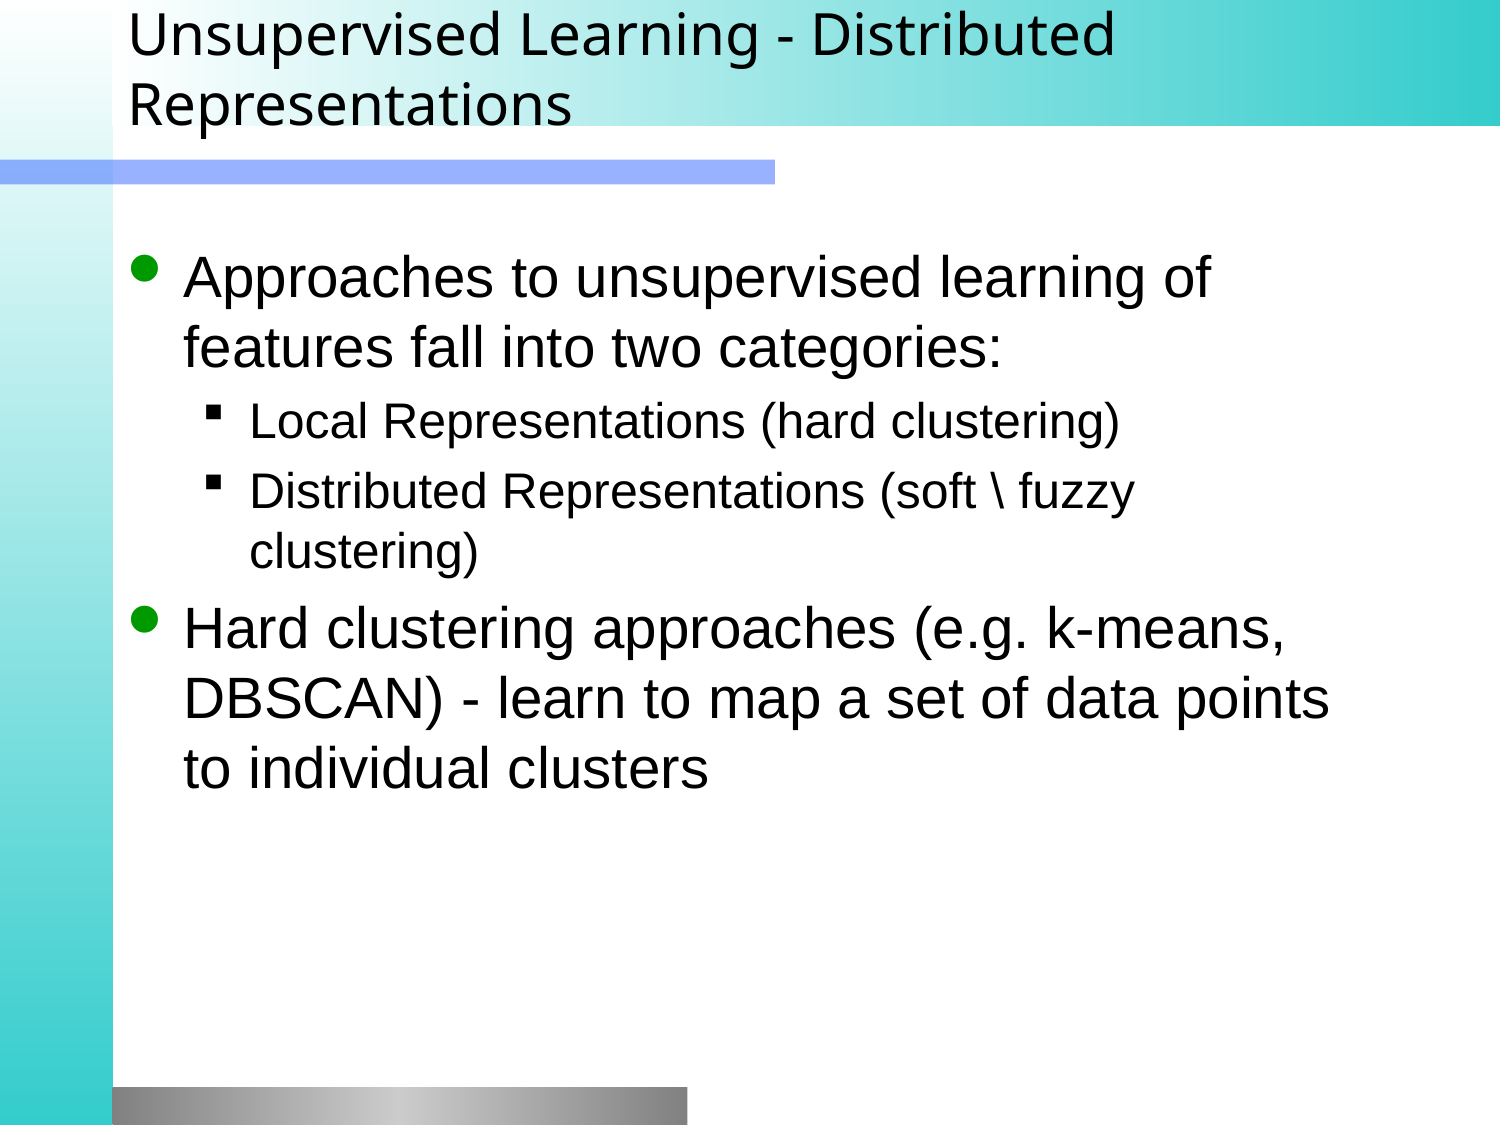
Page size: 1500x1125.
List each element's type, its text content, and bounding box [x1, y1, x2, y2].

title Unsupervised Learning - Distributed Representations [111, 8, 1500, 126]
list Approaches to unsupervised learning of features fall into two categories: Local Representations (hard clustering) Distributed Representations (soft \ fuzzy clustering) Hard clustering approaches (e.g. k-means, DBSCAN) - learn to map a set of data points to individual clusters [111, 231, 1388, 1027]
